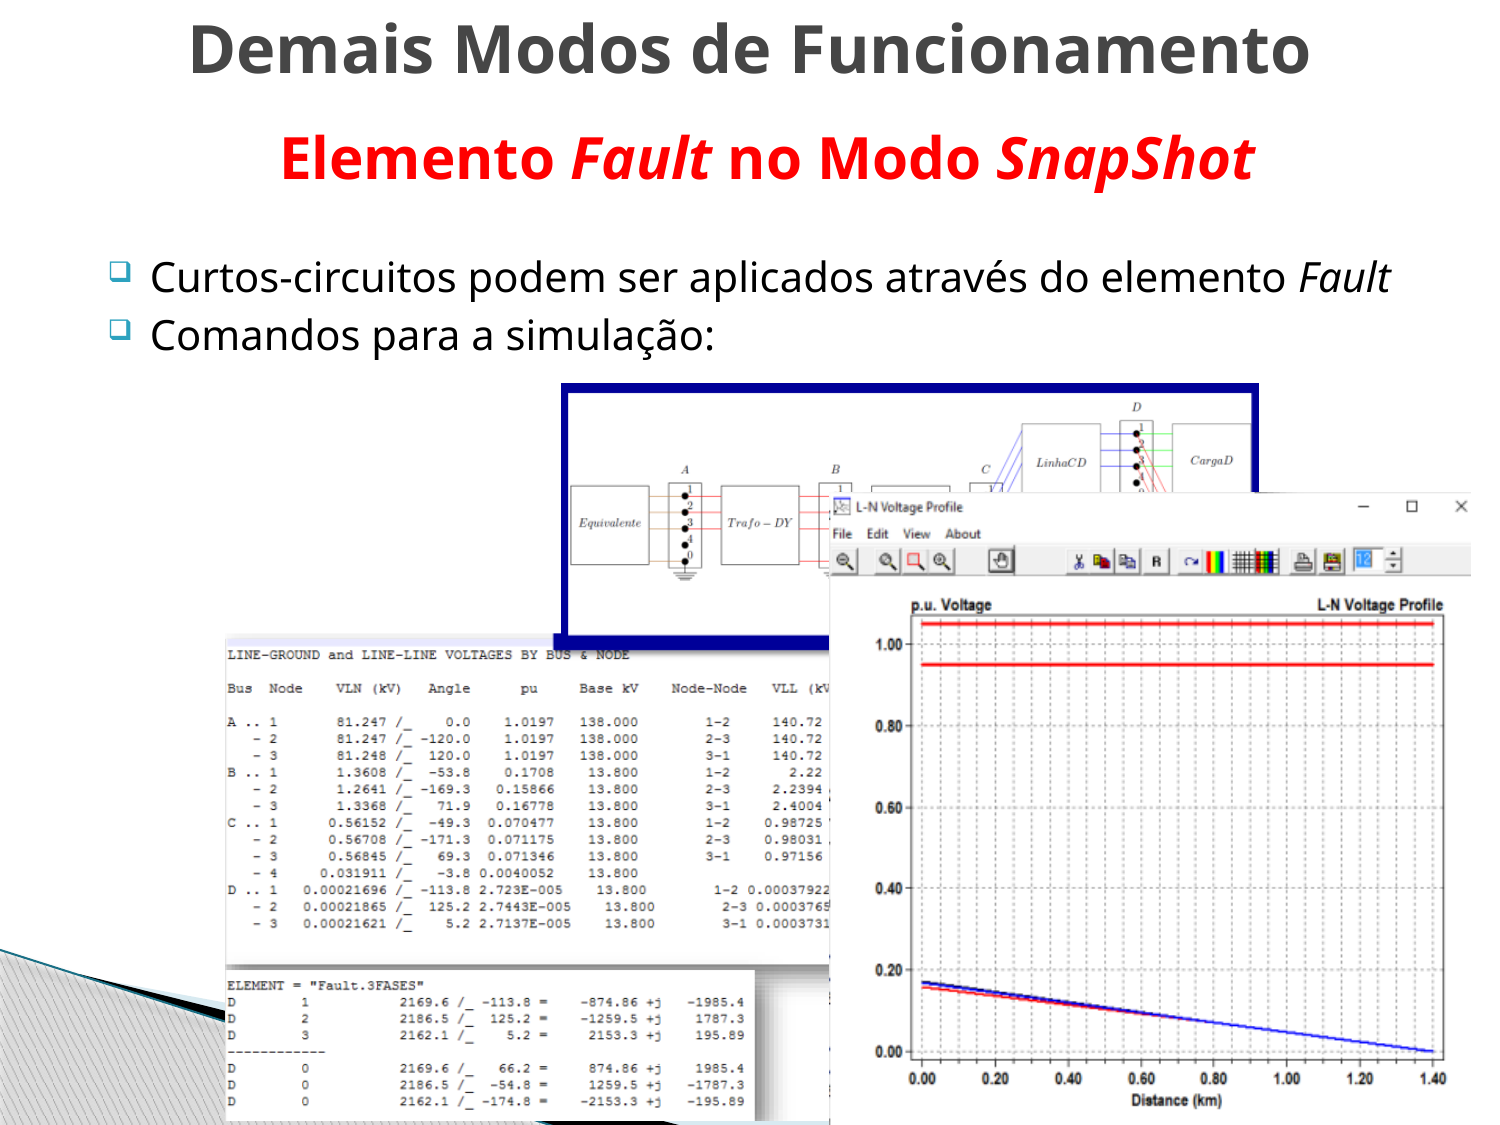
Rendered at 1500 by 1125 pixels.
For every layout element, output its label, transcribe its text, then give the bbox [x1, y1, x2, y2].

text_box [206, 382, 1260, 1121]
list Curtos-circuitos podem ser aplicados através do elemento Fault Comandos para a simulação: [75, 243, 1471, 965]
text_box Elemento Fault no Modo SnapShot [17, 114, 1500, 199]
picture [829, 491, 1471, 1125]
text_box Demais Modos de Funcionamento [0, 0, 1500, 114]
